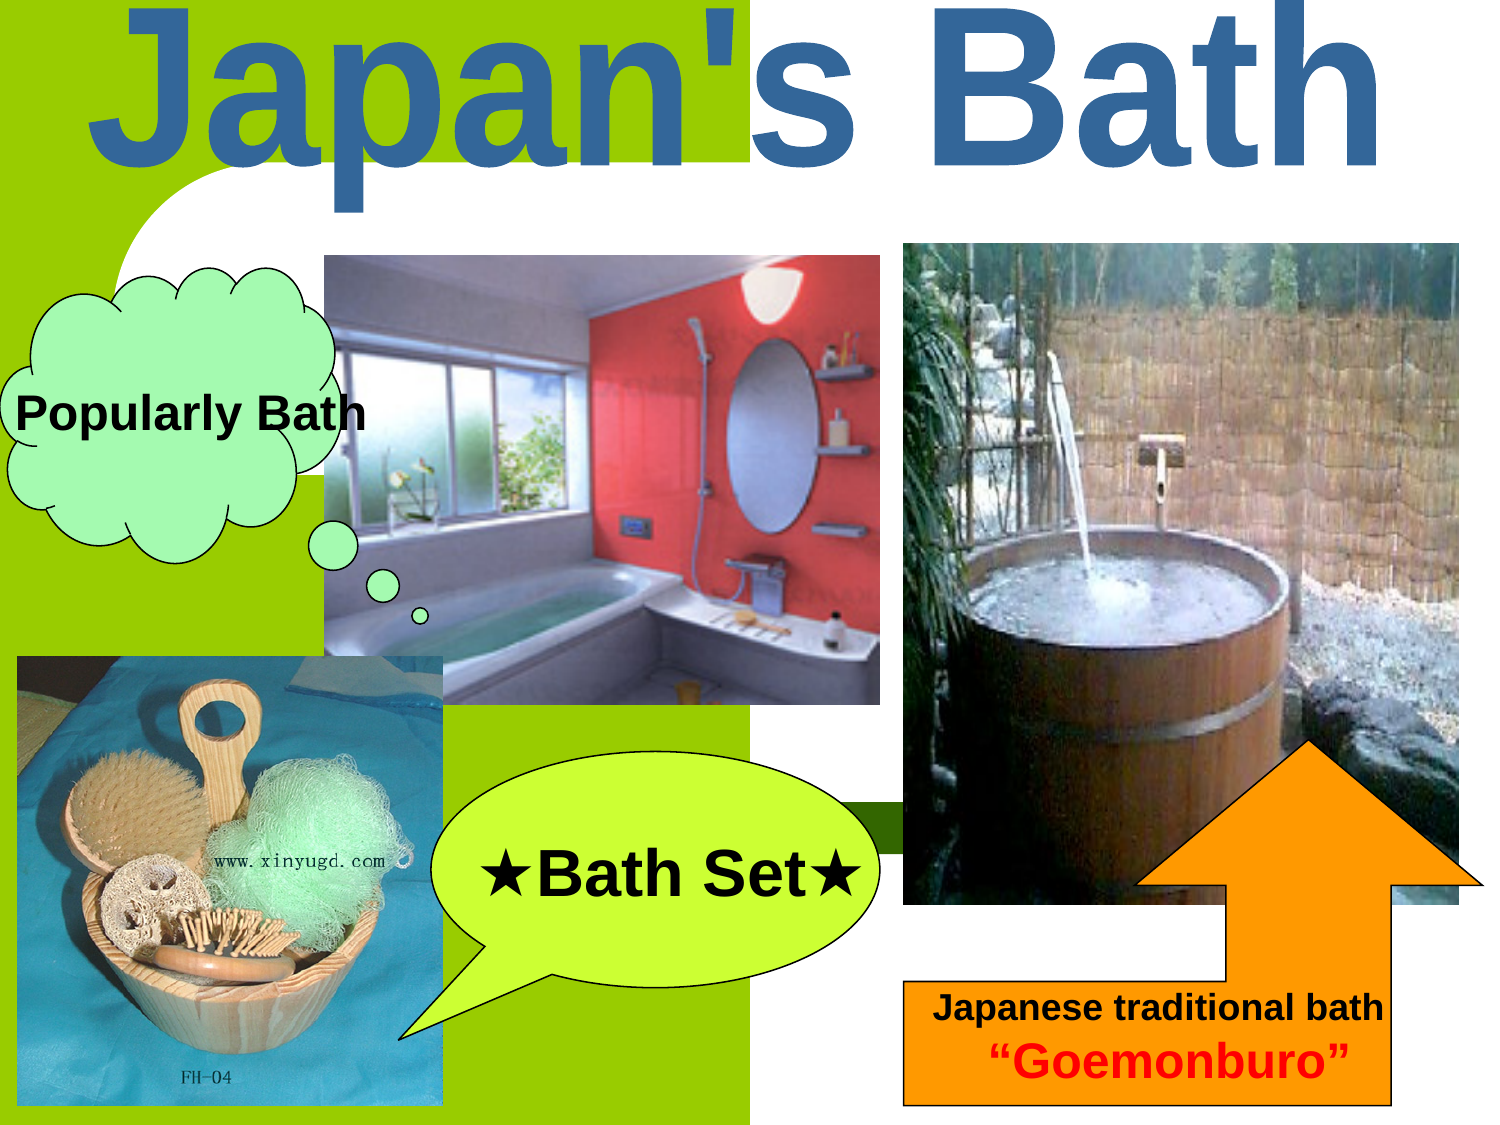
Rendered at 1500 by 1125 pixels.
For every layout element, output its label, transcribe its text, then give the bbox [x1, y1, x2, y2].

text_box [449, 751, 861, 1019]
picture [17, 255, 881, 1107]
text_box [7, 449, 319, 564]
text_box Popularly Bath [0, 373, 319, 449]
text_box [308, 525, 319, 566]
text_box [1464, 869, 1483, 886]
text_box [1225, 915, 1392, 976]
text_box [903, 1096, 1392, 1106]
text_box ★Bath Set★ [461, 822, 882, 918]
text_box [15, 268, 319, 373]
picture [903, 243, 1459, 906]
text_box Japanese traditional bath “Goemonburo” [903, 976, 1436, 1096]
